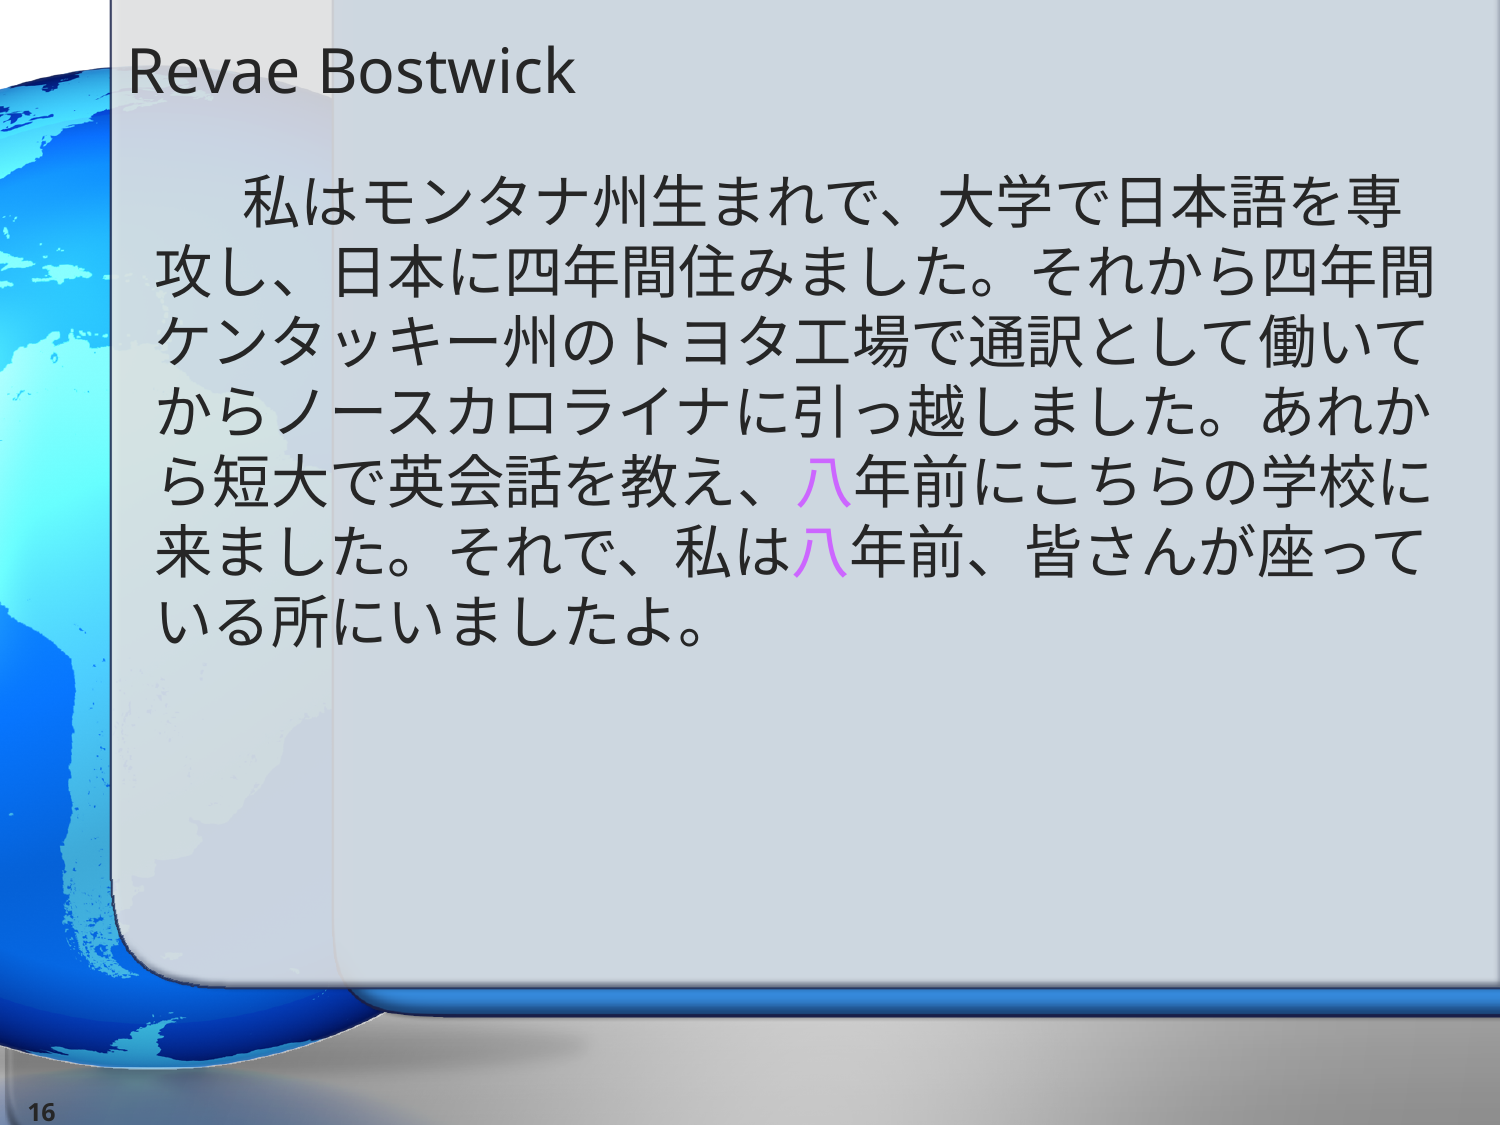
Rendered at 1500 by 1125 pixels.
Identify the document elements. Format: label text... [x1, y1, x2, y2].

title Revae Bostwick [111, 12, 1450, 125]
picture [0, 0, 1500, 1125]
slide_number 16 [12, 1088, 363, 1125]
list 私はモンタナ州生まれで、大学で日本語を専攻し、日本に四年間住みました。それから四年間ケンタッキー州のトヨタ工場で通訳として働いてからノースカロライナに引っ越しました。あれから短大で英会話を教え、八年前にこちらの学校に来ました。それで、私は八年前、皆さんが座っている所にいましたよ。 [111, 157, 1462, 988]
